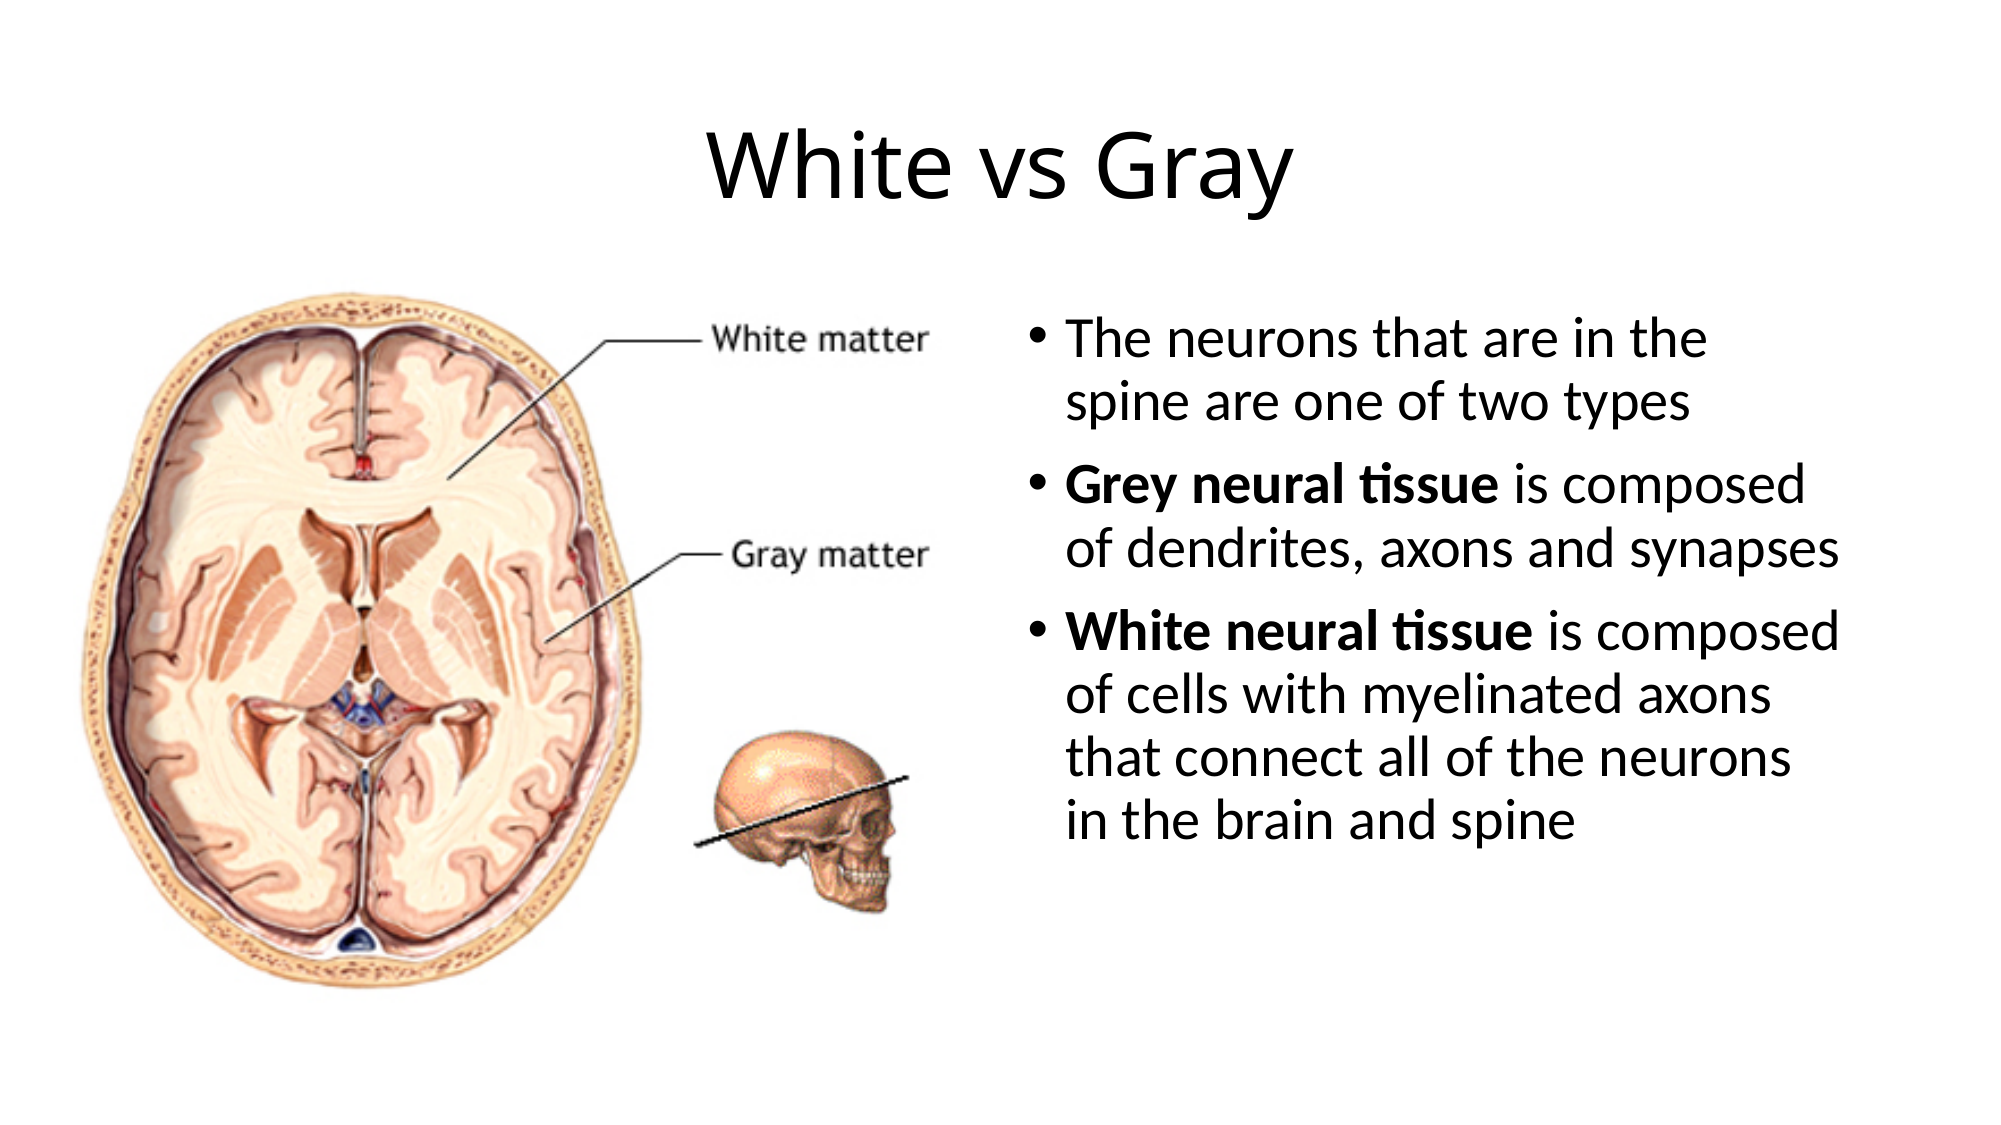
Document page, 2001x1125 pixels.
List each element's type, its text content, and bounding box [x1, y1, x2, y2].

title White vs Gray [137, 59, 1863, 278]
list The neurons that are in the spine are one of two types Grey neural tissue is composed of dendrites, axons and synapses White neural tissue is composed of cells with myelinated axons that connect all of the neurons in the brain and spine [1038, 299, 1863, 1014]
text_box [73, 277, 1038, 1078]
